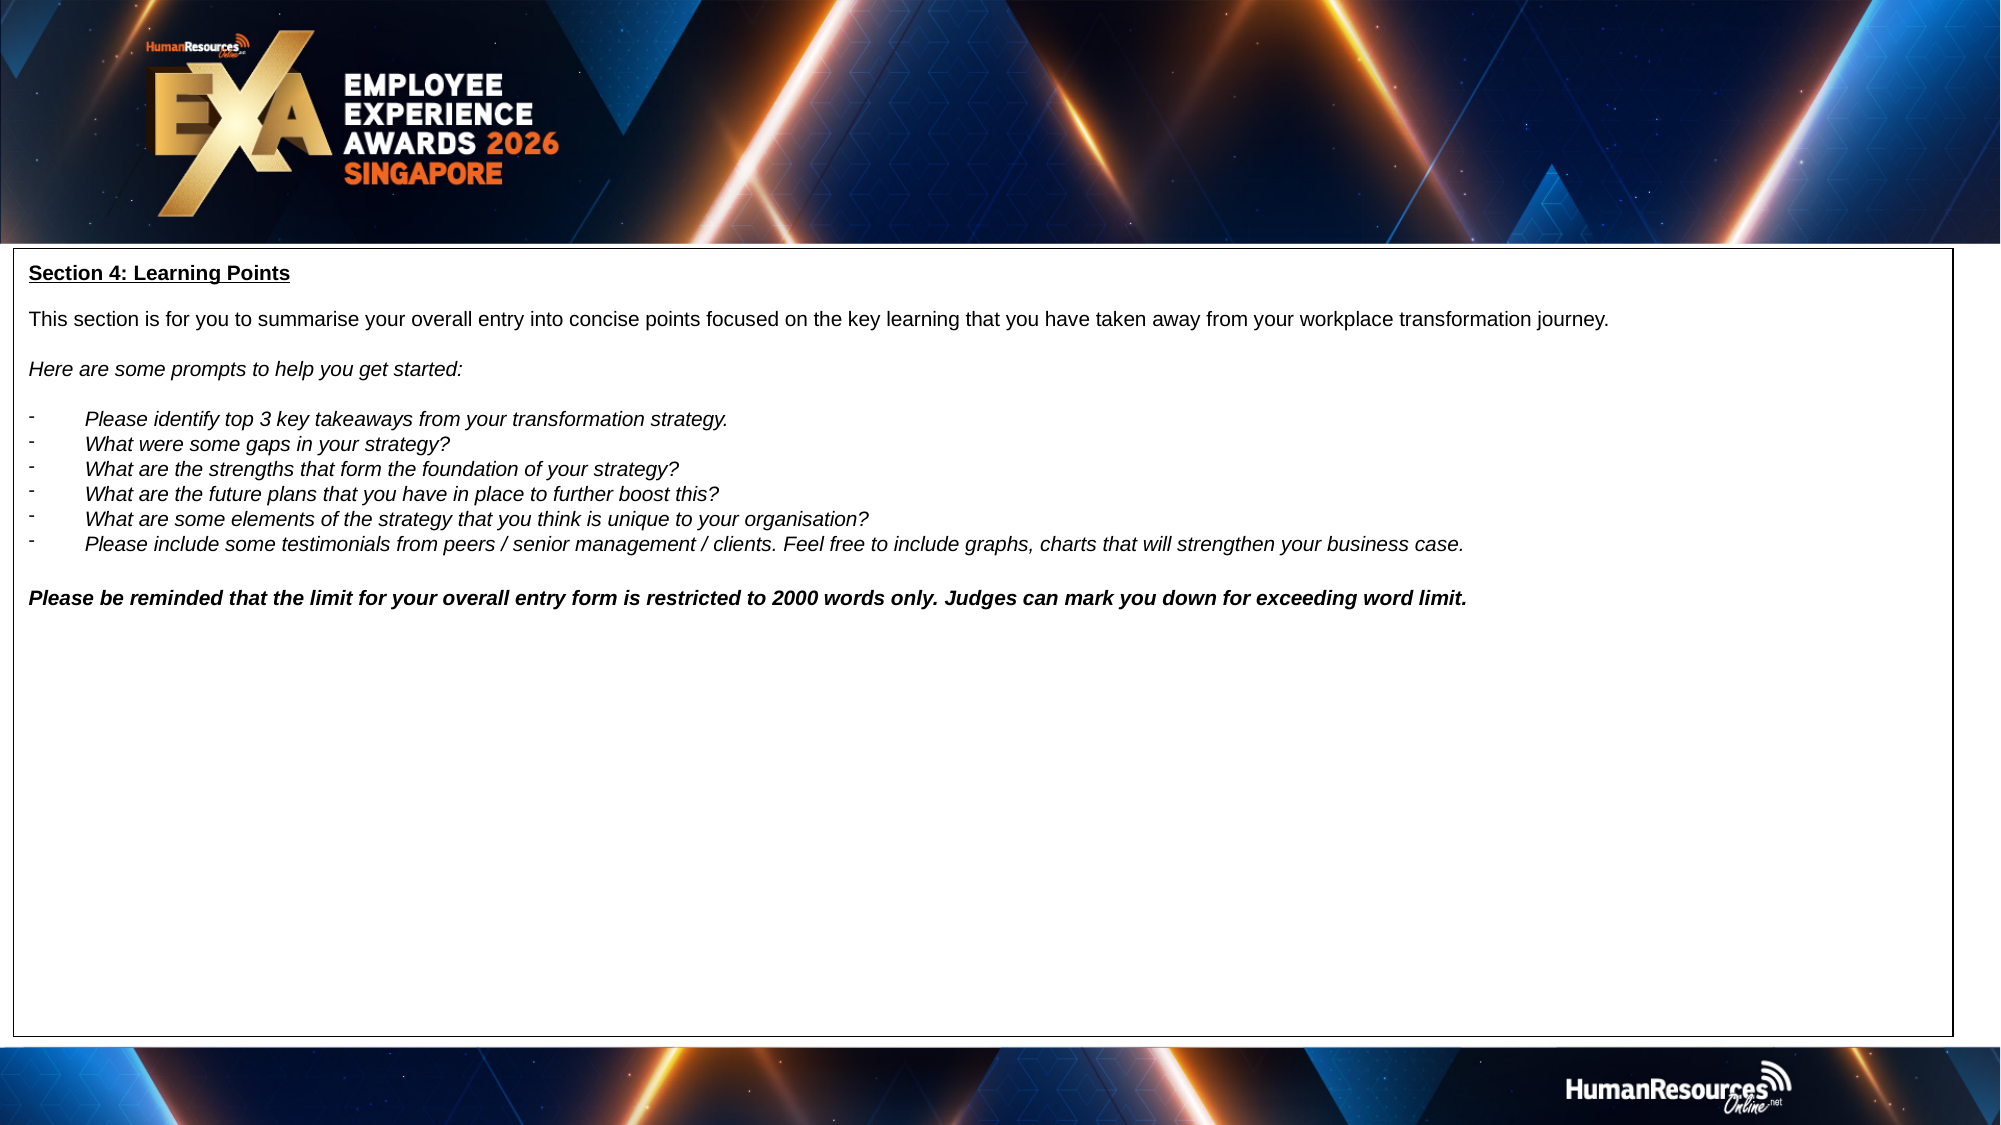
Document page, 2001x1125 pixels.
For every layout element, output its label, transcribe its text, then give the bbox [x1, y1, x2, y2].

text_box Section 4: Learning Points This section is for you to summarise your overall entry into concise points focused on the key learning that you have taken away from your workplace transformation journey. Here are some prompts to help you get started: Please identify top 3 key takeaways from your transformation strategy. What were some gaps in your strategy? What are the strengths that form the foundation of your strategy? What are the future plans that you have in place to further boost this? What are some elements of the strategy that you think is unique to your organisation? Please include some testimonials from peers / senior management / clients. Feel free to include graphs, charts that will strengthen your business case. Please be reminded that the limit for your overall entry form is restricted to 2000 words only. Judges can mark you down for exceeding word limit. [13, 248, 1954, 1037]
picture [0, 0, 2001, 1125]
